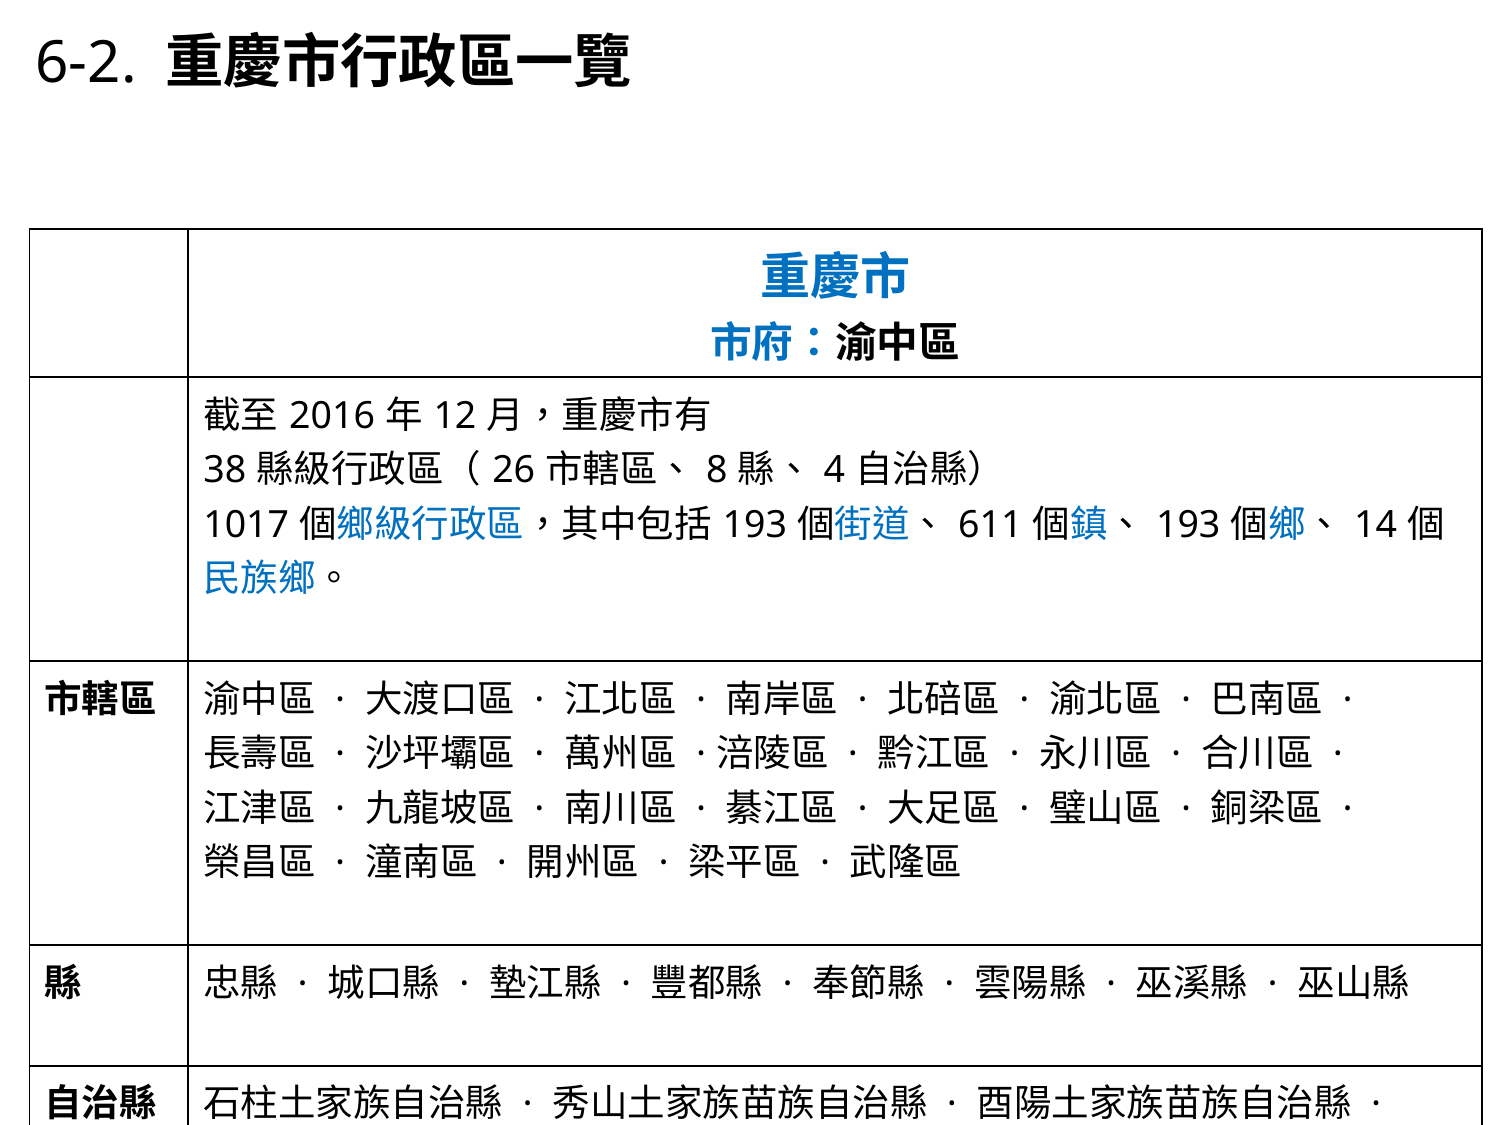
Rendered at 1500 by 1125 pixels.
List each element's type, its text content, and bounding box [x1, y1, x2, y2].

table_cell [30, 378, 187, 660]
table_header [30, 230, 187, 376]
table_cell 市轄區 [30, 662, 187, 944]
table_cell 石柱土家族自治縣 · 秀山土家族苗族自治縣 · 酉陽土家族苗族自治縣 · 彭水苗族土家族自治縣 [189, 1067, 1481, 1125]
table_cell 渝中區 · 大渡口區 · 江北區 · 南岸區 · 北碚區 · 渝北區 · 巴南區 · 長壽區 · 沙坪壩區 · 萬州區 ·涪陵區 · 黔江區 · 永川區 · 合川區 · 江津區 · 九龍坡區 · 南川區 · 綦江區 · 大足區 · 璧山區 · 銅梁區 · 榮昌區 · 潼南區 · 開州區 · 梁平區 · 武隆區 [189, 662, 1481, 944]
text_box 6-2. 重慶市行政區一覽 [28, 17, 640, 102]
table_cell 截至2016年12月，重慶市有 38縣級行政區（26市轄區、8縣、4自治縣） 1017個鄉級行政區，其中包括193個街道、611個鎮、193個鄉、14個民族鄉。 [189, 378, 1481, 660]
table_cell 自治縣 [30, 1067, 187, 1125]
table_cell 忠縣 · 城口縣 · 墊江縣 · 豐都縣 · 奉節縣 · 雲陽縣 · 巫溪縣 · 巫山縣 [189, 946, 1481, 1065]
table_header 重慶市 市府：渝中區 [189, 230, 1481, 376]
table_cell 縣 [30, 946, 187, 1065]
